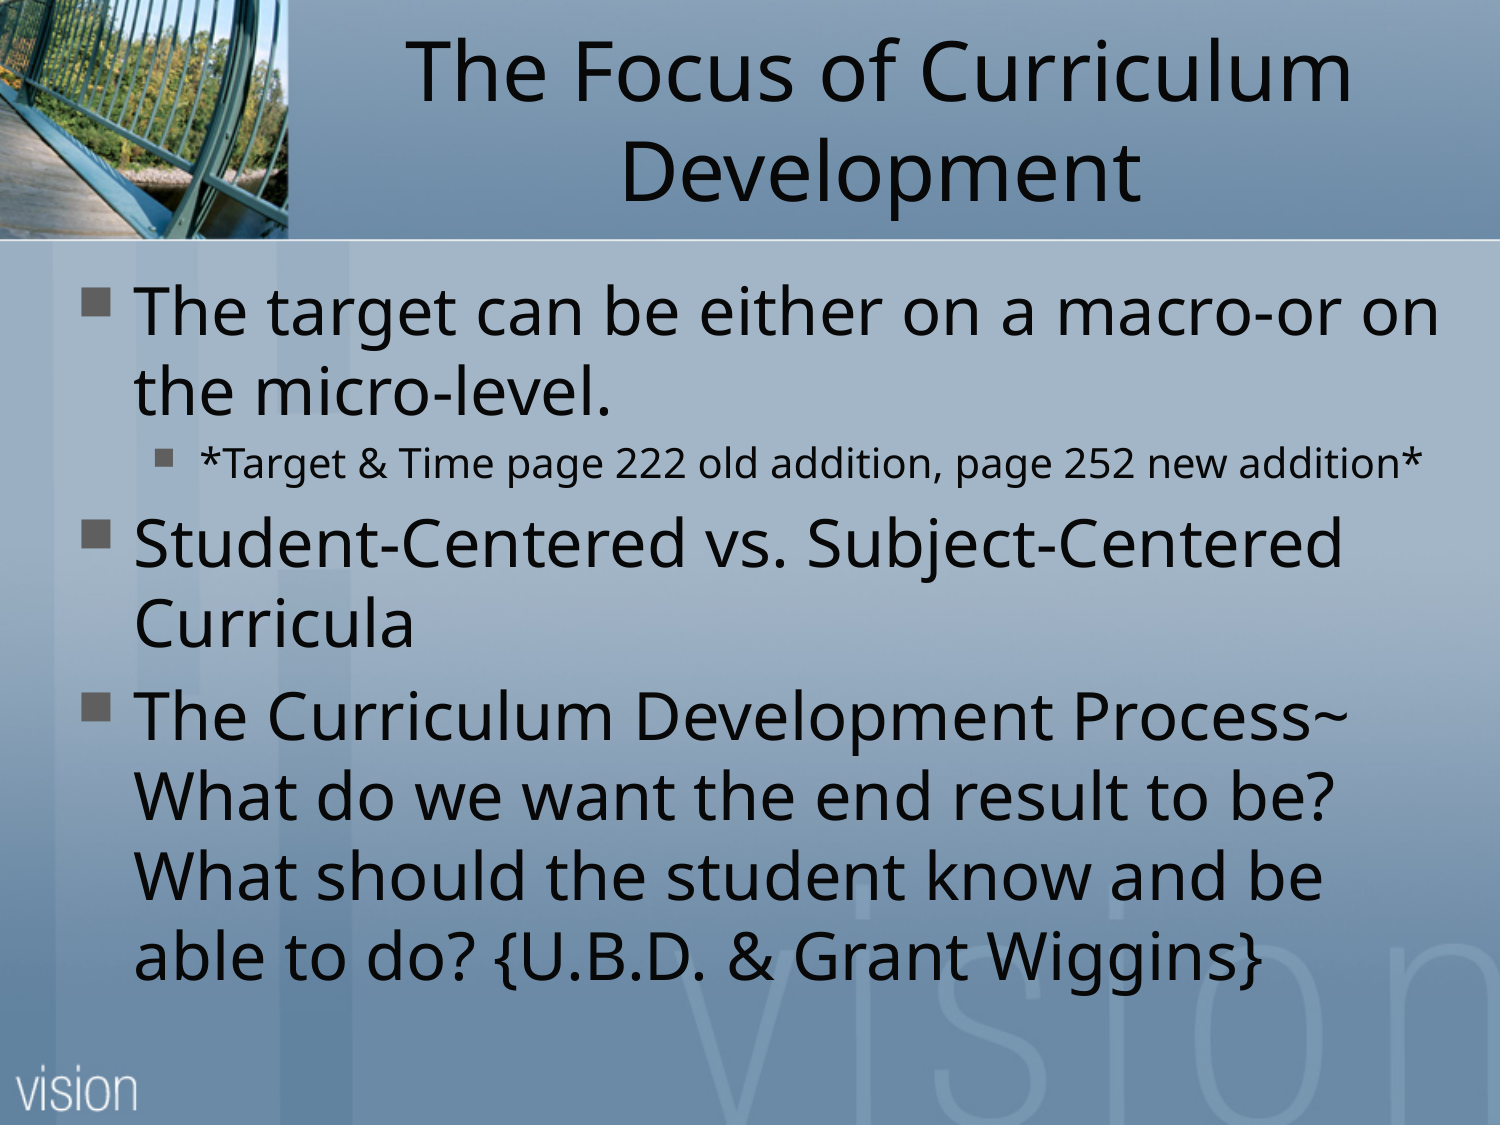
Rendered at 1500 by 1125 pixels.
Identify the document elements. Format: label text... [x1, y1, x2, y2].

picture [0, 0, 1500, 1125]
list The target can be either on a macro-or on the micro-level. *Target & Time page 222 old addition, page 252 new addition* Student-Centered vs. Subject-Centered Curricula The Curriculum Development Process~ What do we want the end result to be? What should the student know and be able to do? {U.B.D. & Grant Wiggins} [62, 261, 1462, 1095]
title The Focus of Curriculum Development [299, 30, 1462, 207]
